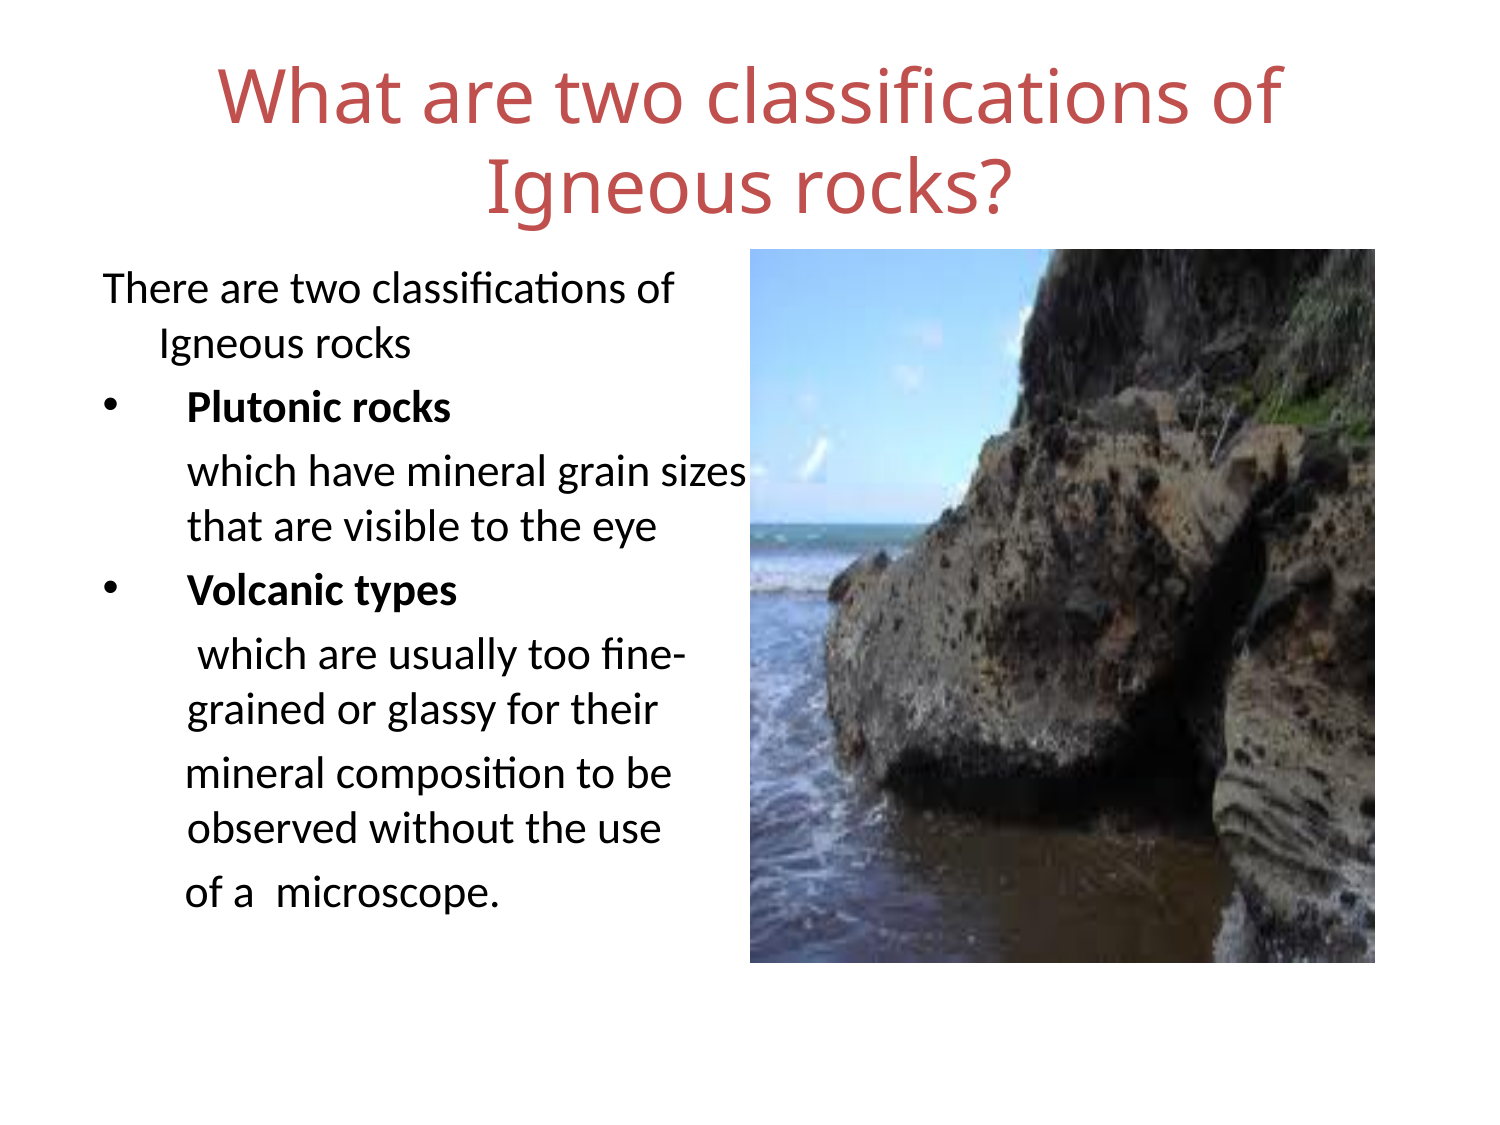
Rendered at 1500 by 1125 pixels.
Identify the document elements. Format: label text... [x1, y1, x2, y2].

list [749, 249, 1376, 963]
list There are two classifications of Igneous rocks Plutonic rocks which have mineral grain sizes that are visible to the eye Volcanic types which are usually too fine-grained or glassy for their mineral composition to be observed without the use of a microscope. [87, 249, 763, 1063]
title What are two classifications of Igneous rocks? [75, 45, 1425, 233]
